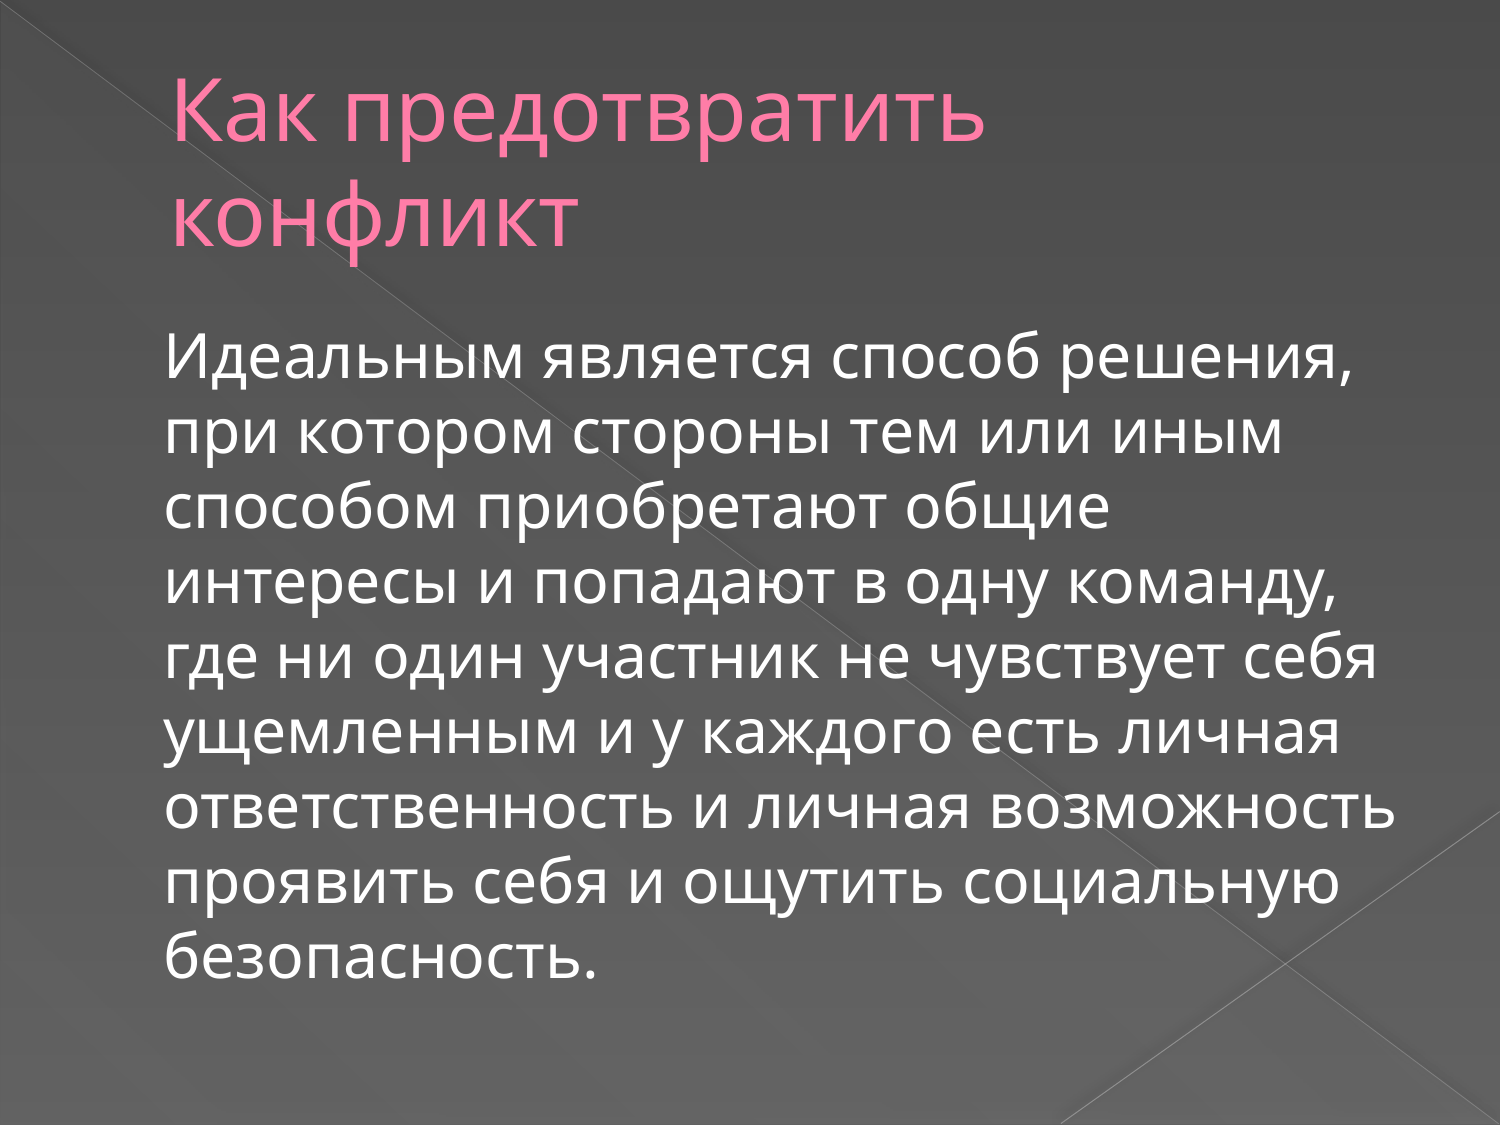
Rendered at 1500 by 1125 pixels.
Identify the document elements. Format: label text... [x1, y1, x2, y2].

title Как предотвратить конфликт [75, 43, 1425, 274]
list Идеальным является способ решения, при котором стороны тем или иным способом приобретают общие интересы и попадают в одну команду, где ни один участник не чувствует себя ущемленным и у каждого есть личная ответственность и личная возможность проявить себя и ощутить социальную безопасность. [75, 308, 1425, 1059]
